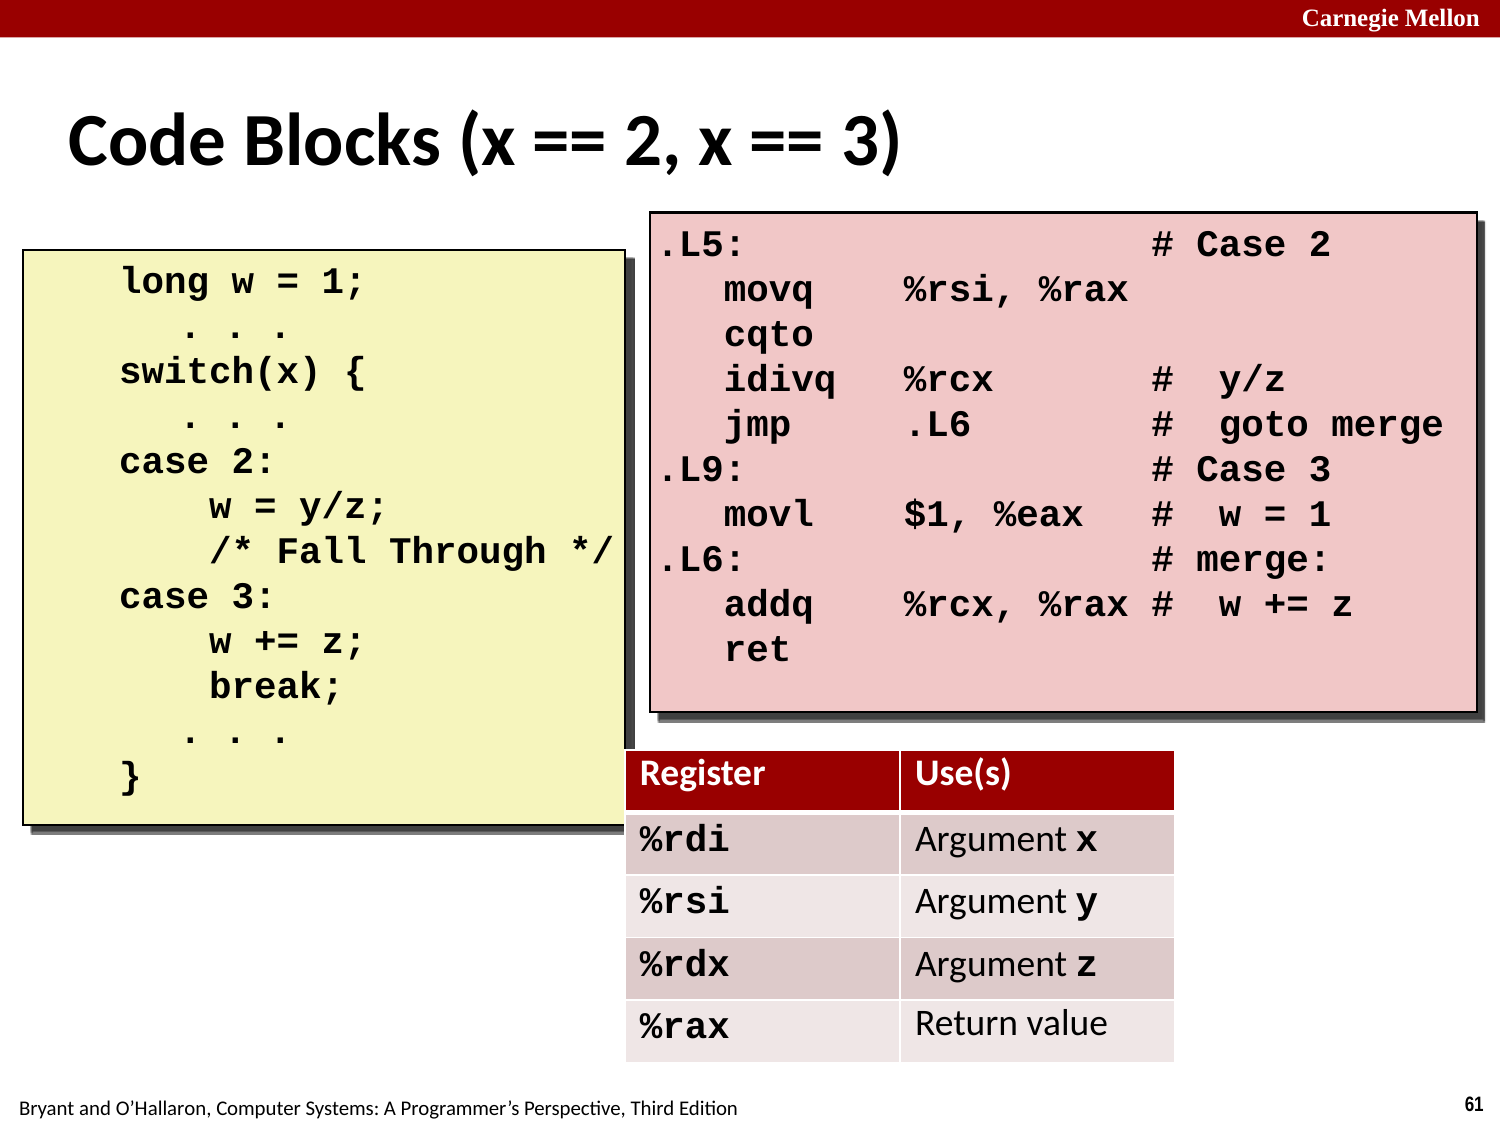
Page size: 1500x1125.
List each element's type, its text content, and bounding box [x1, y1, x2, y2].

table_cell Return value [901, 1001, 1174, 1062]
text_box .L5: # Case 2 movq %rsi, %rax cqto idivq %rcx # y/z jmp .L6 # goto merge .L9: # Case 3 movl $1, %eax # w = 1 .L6: # merge: addq %rcx, %rax # w += z ret [650, 212, 1478, 713]
text_box long w = 1; . . . switch(x) { . . . case 2: w = y/z; /* Fall Through */ case 3: w += z; break; . . . } [22, 249, 625, 825]
table_cell Argument x [901, 815, 1174, 874]
table_cell %rax [626, 1001, 899, 1062]
table_cell %rsi [626, 876, 899, 937]
table_cell Argument y [901, 876, 1174, 937]
title Code Blocks (x == 2, x == 3) [62, 41, 1438, 230]
table_cell Argument z [901, 938, 1174, 999]
table_cell %rdx [626, 938, 899, 999]
table_header Register [626, 751, 899, 810]
table_cell %rdi [626, 815, 899, 874]
table_header Use(s) [901, 751, 1174, 810]
